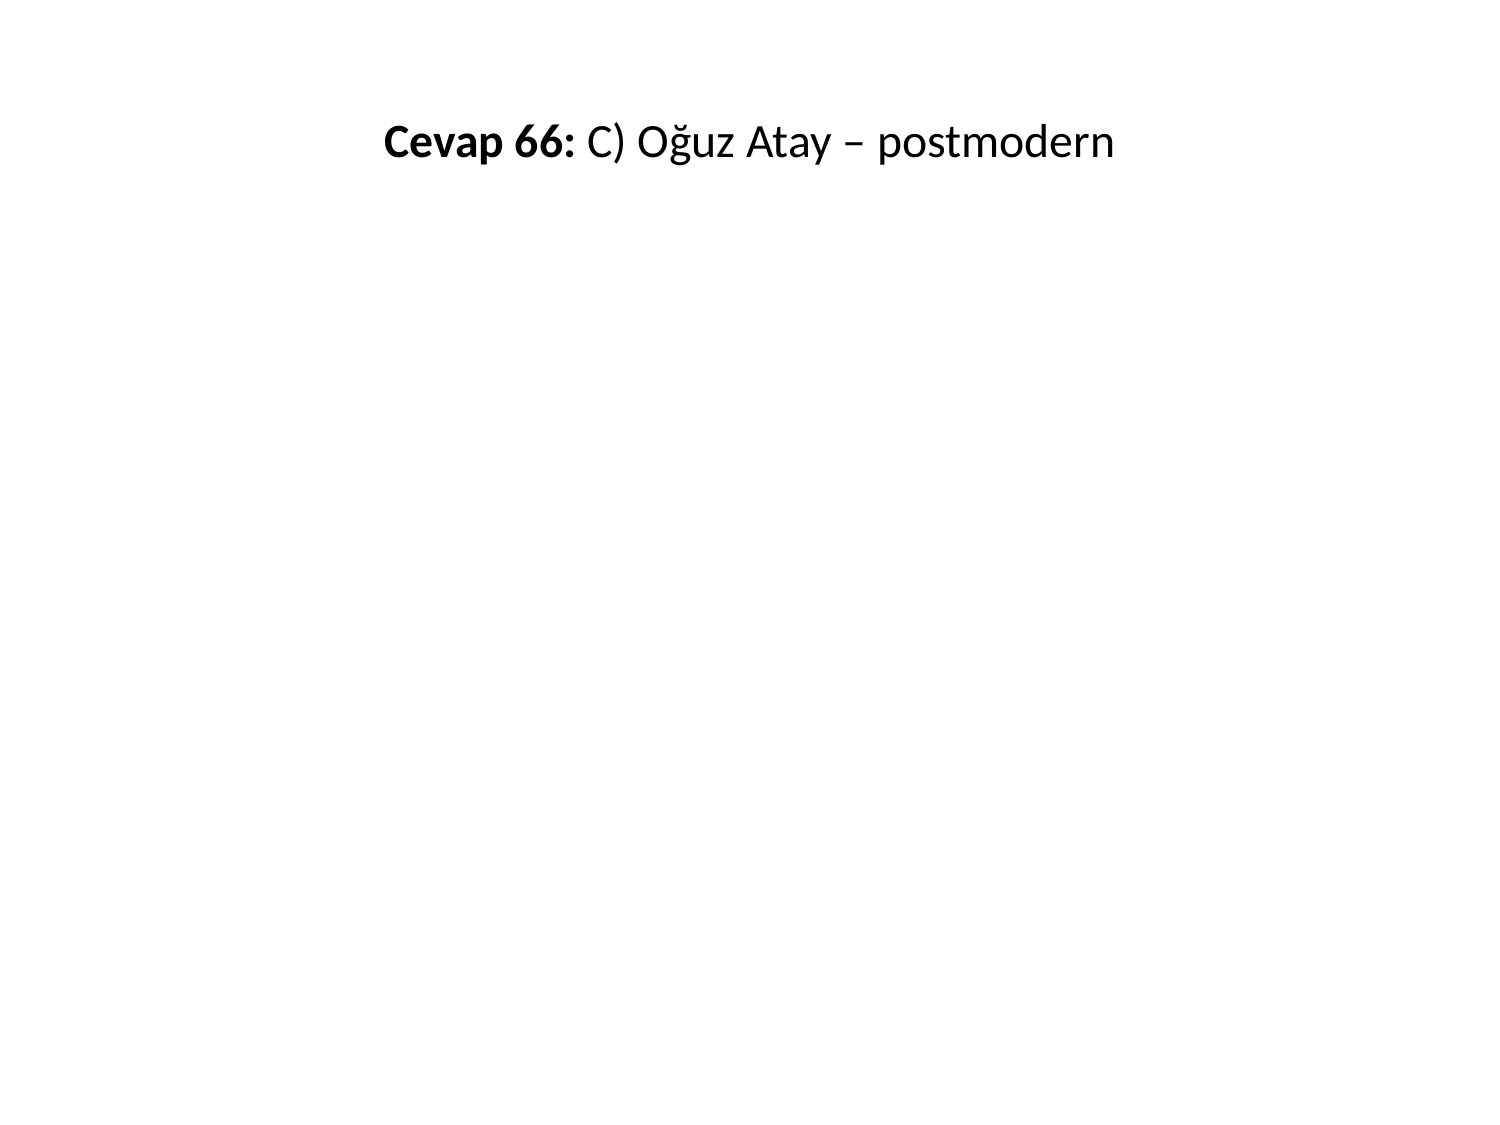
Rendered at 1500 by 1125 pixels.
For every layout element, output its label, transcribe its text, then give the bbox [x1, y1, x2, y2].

title Cevap 66: C) Oğuz Atay – postmodern [75, 45, 1425, 233]
